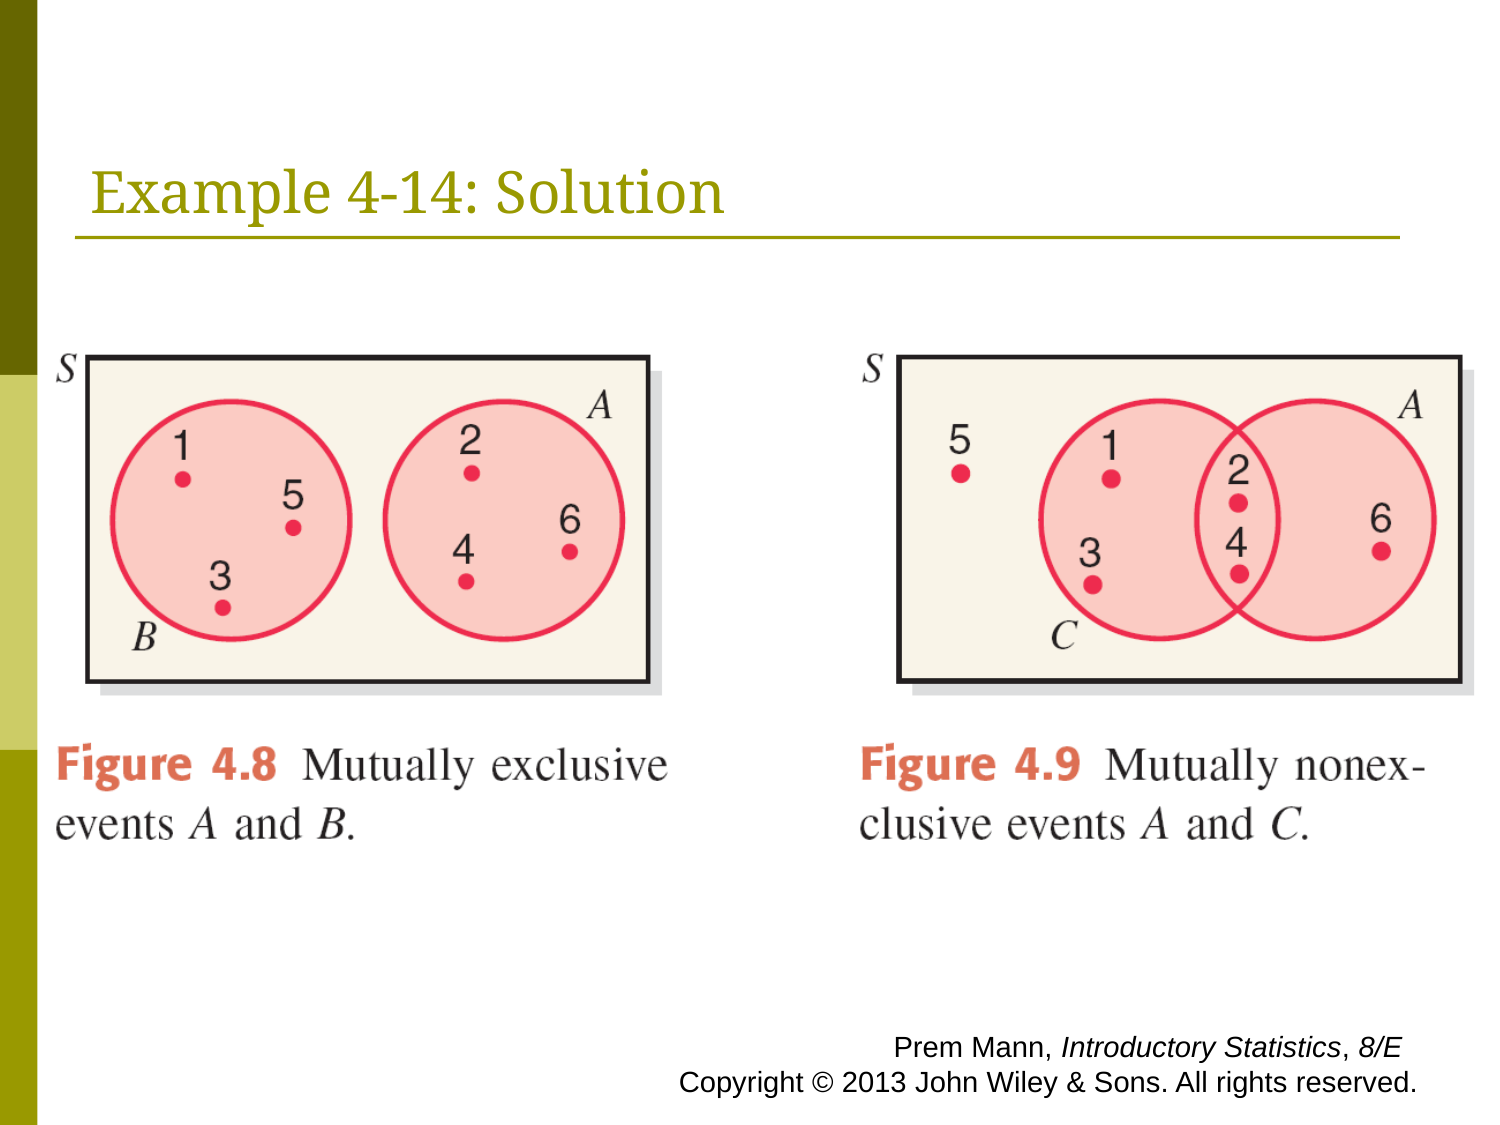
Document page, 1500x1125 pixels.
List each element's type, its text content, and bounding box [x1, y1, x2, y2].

title Example 4-14: Solution [75, 45, 1425, 233]
picture [38, 319, 1488, 863]
text_box Prem Mann, Introductory Statistics, 8/E Copyright © 2013 John Wiley & Sons. All rights reserved. [664, 1020, 1449, 1106]
